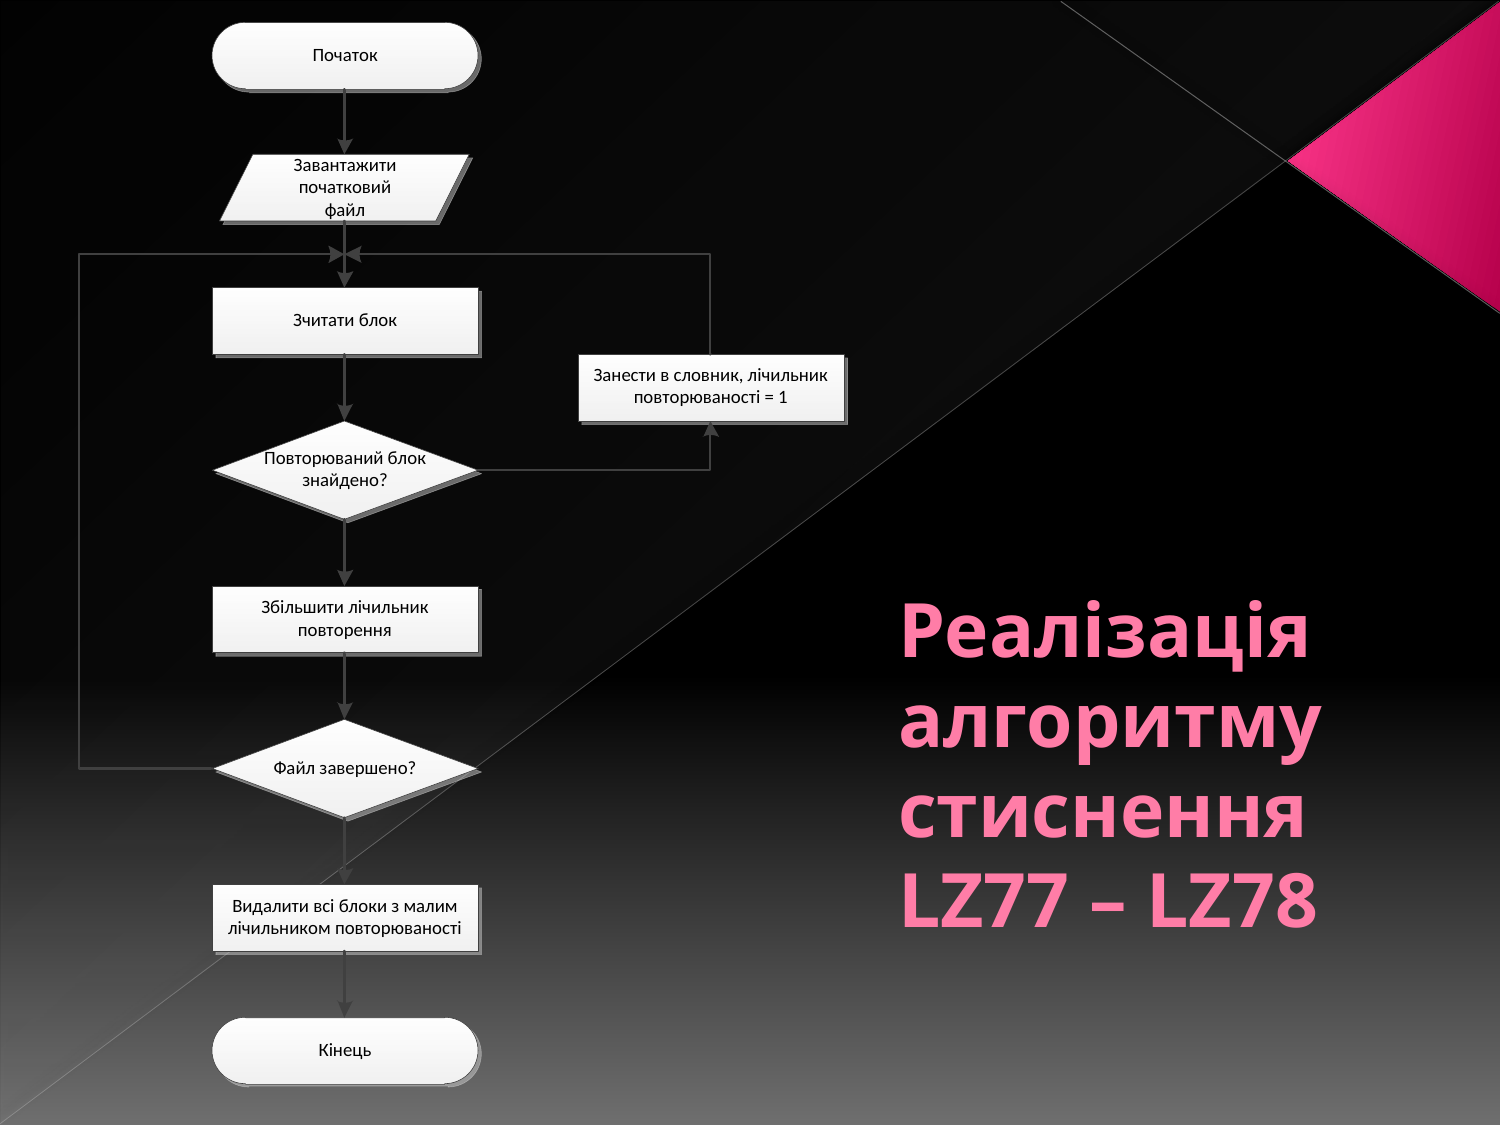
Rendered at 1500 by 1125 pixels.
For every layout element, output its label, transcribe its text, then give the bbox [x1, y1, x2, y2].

title Реалізація алгоритму стиснення LZ77 – LZ78 [883, 444, 1500, 1081]
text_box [29, 18, 851, 1091]
